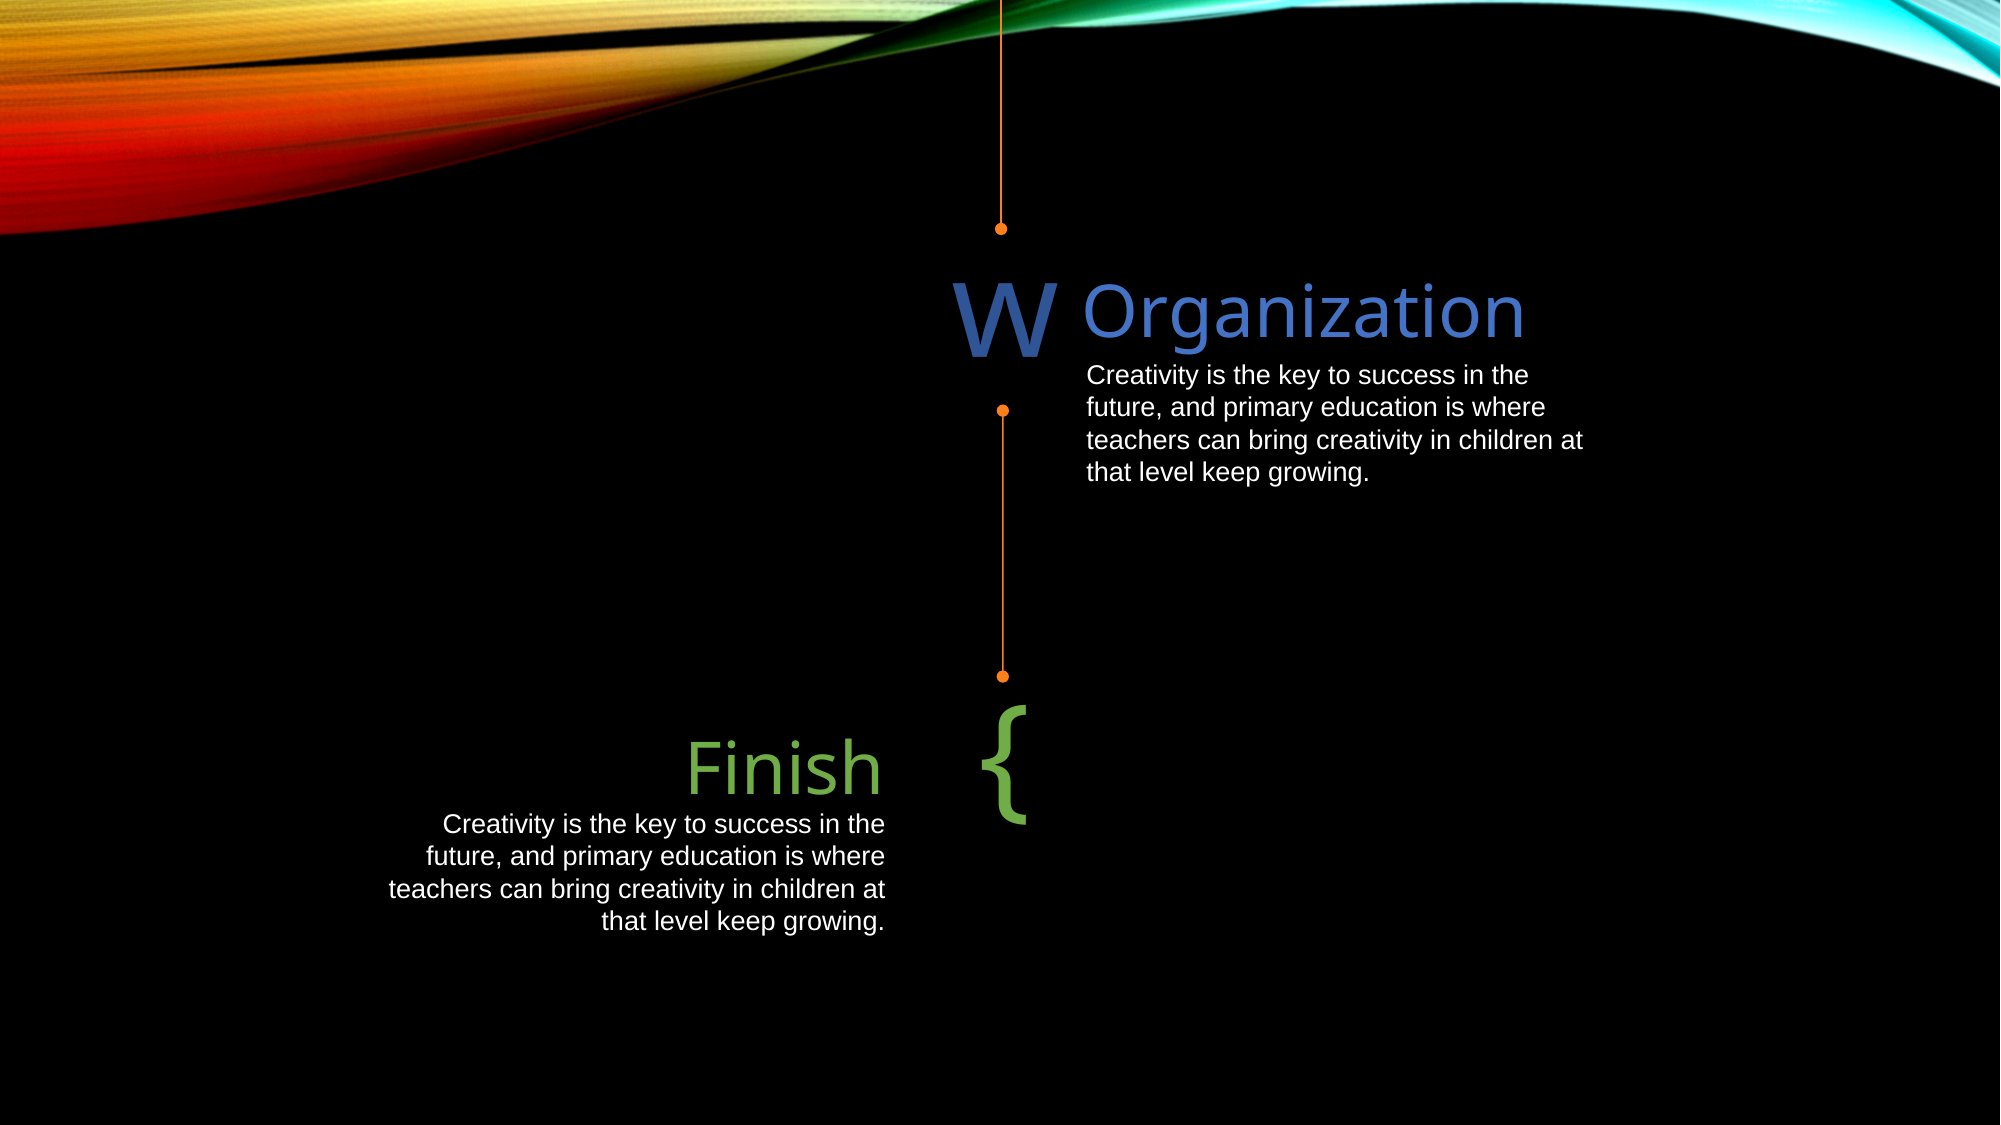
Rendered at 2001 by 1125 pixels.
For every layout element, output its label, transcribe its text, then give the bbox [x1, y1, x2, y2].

text_box w [936, 213, 1074, 393]
text_box Creativity is the key to success in the future, and primary education is where teachers can bring creativity in children at that level keep growing. [1071, 357, 1608, 510]
picture [0, 0, 1000, 237]
text_box Creativity is the key to success in the future, and primary education is where teachers can bring creativity in children at that level keep growing. [364, 814, 900, 953]
text_box { [964, 658, 1047, 839]
text_box Finish [269, 716, 900, 814]
text_box Organization [1074, 259, 1698, 357]
picture [1002, 0, 2000, 237]
